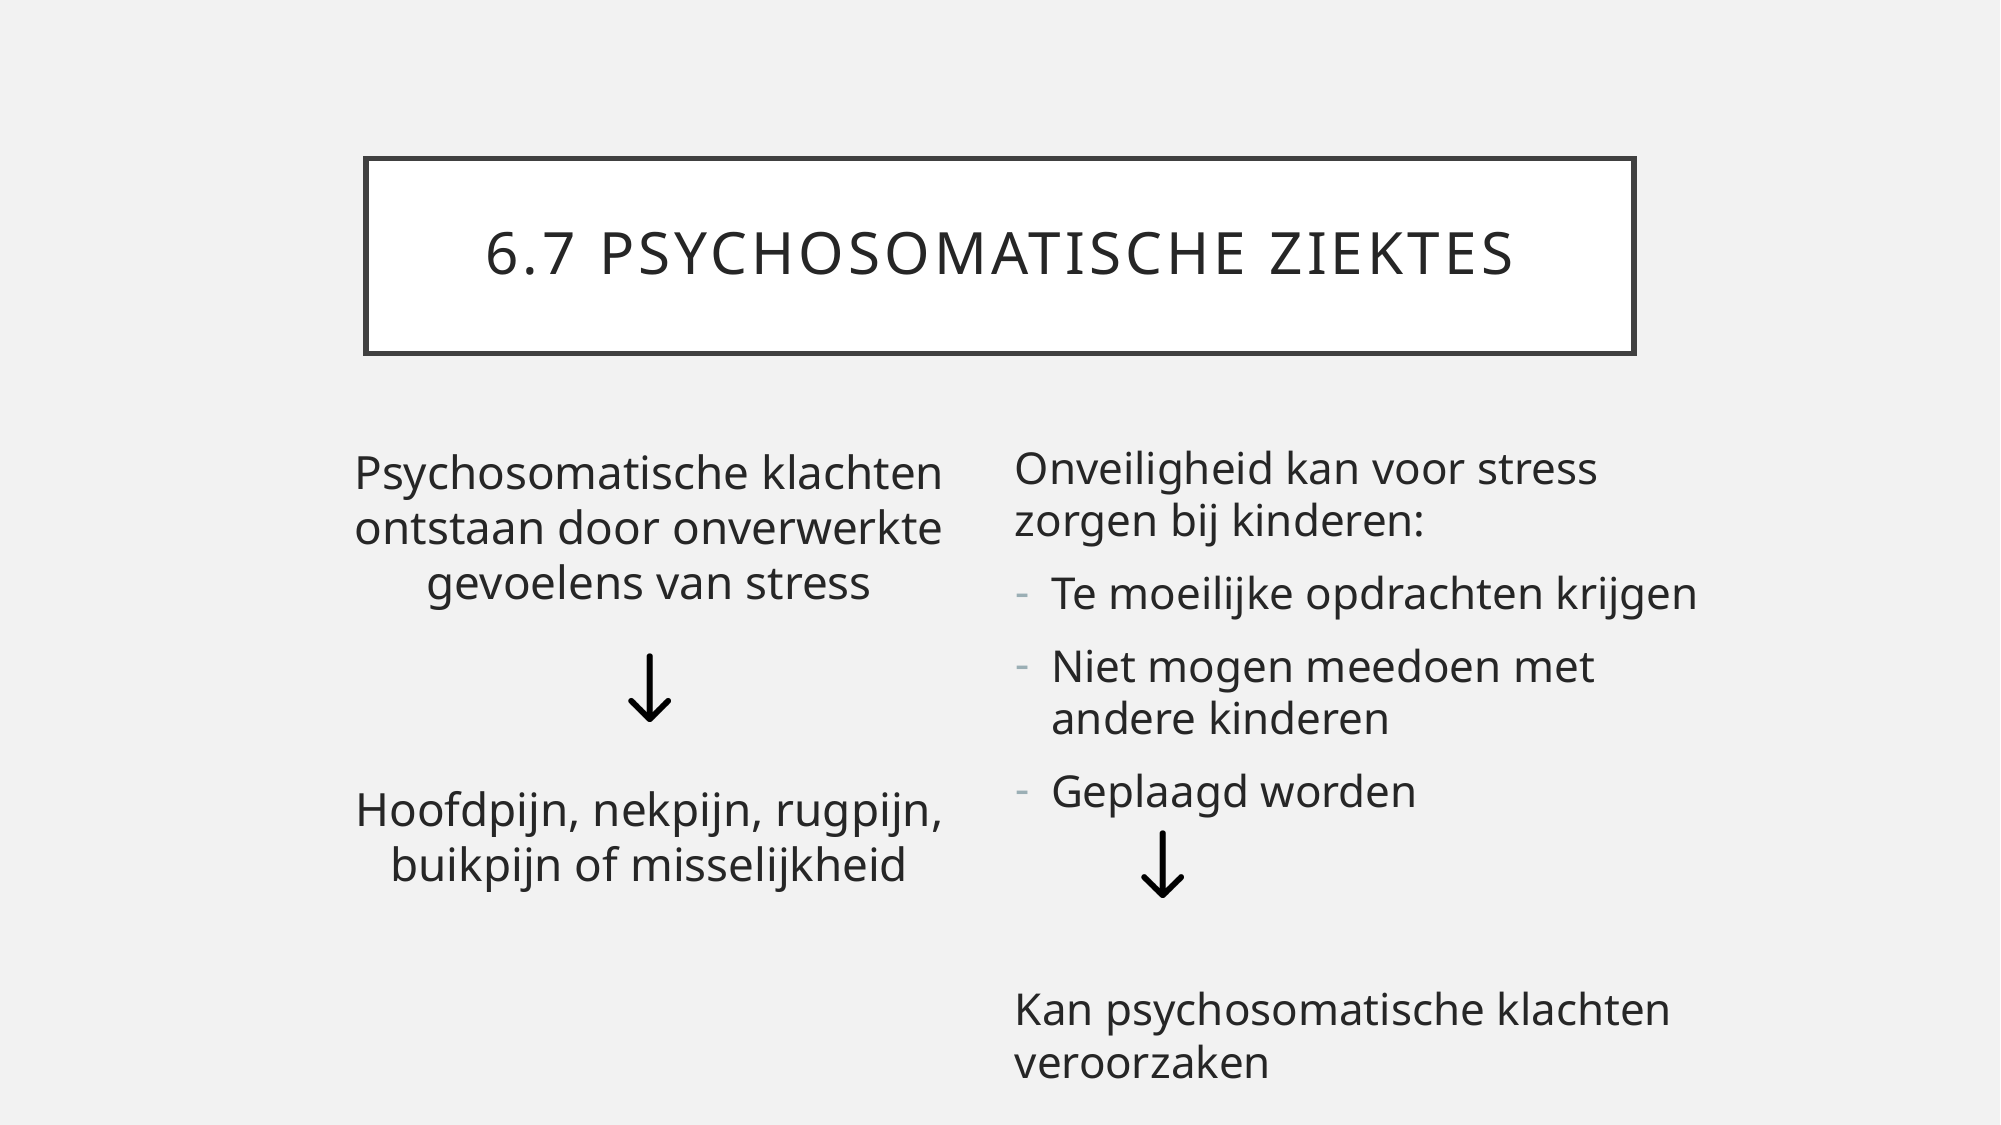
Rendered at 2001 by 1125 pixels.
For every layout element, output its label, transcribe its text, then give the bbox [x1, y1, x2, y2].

picture [615, 654, 684, 722]
title 6.7 psychosomatische ziektes [363, 156, 1637, 356]
list Psychosomatische klachten ontstaan door onverwerkte gevoelens van stress Hoofdpijn, nekpijn, rugpijn, buikpijn of misselijkheid [299, 436, 999, 945]
picture [1128, 831, 1197, 898]
list Onveiligheid kan voor stress zorgen bij kinderen: Te moeilijke opdrachten krijgen Niet mogen meedoen met andere kinderen Geplaagd worden Kan psychosomatische klachten veroorzaken [999, 432, 1724, 1104]
